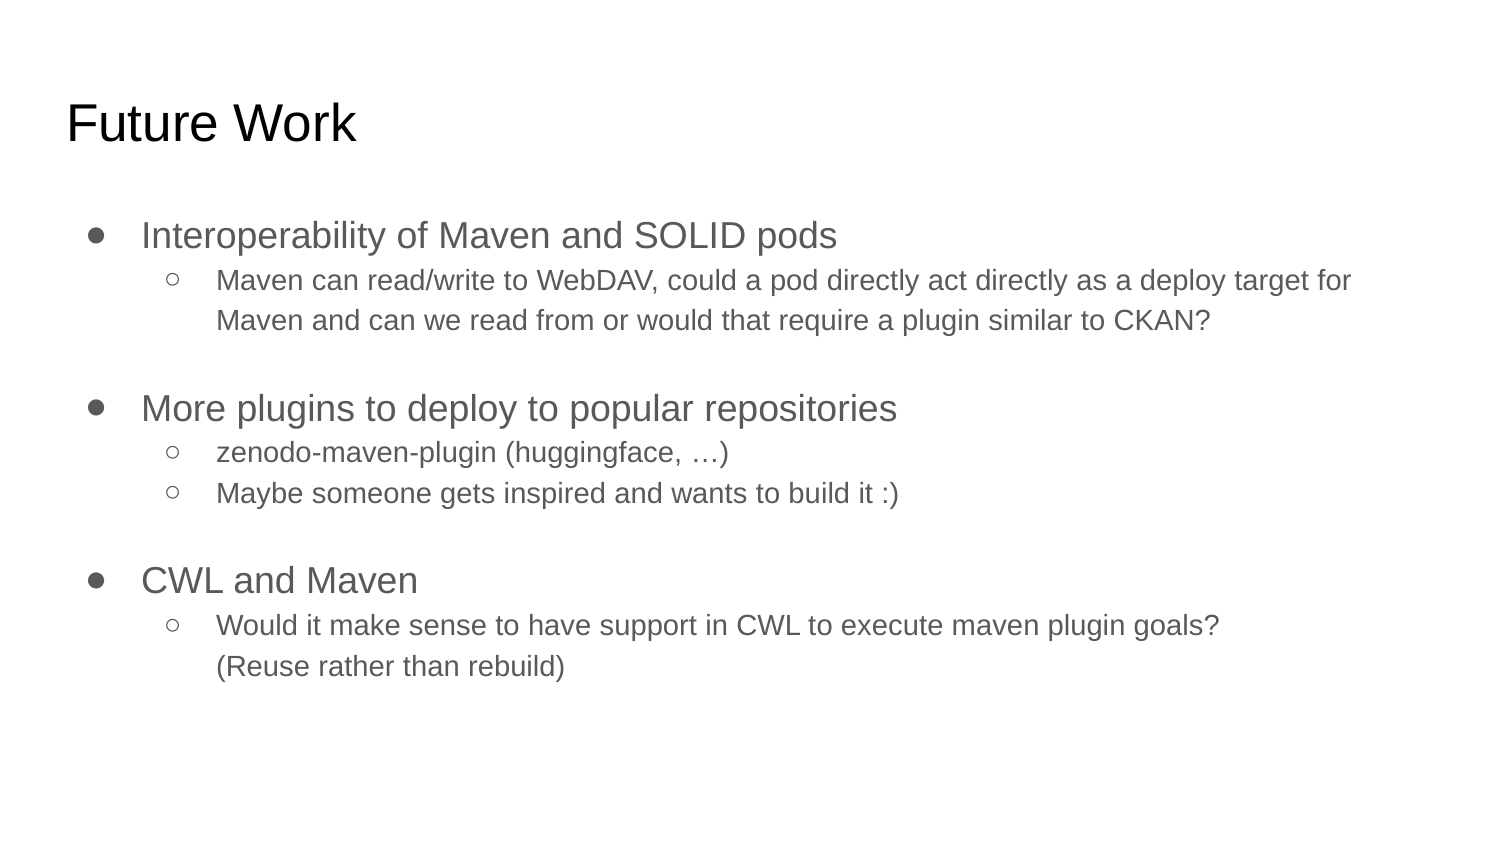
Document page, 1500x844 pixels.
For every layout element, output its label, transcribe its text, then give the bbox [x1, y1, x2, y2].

list Interoperability of Maven and SOLID pods Maven can read/write to WebDAV, could a pod directly act directly as a deploy target for Maven and can we read from or would that require a plugin similar to CKAN? More plugins to deploy to popular repositories zenodo-maven-plugin (huggingface, …) Maybe someone gets inspired and wants to build it :) CWL and Maven Would it make sense to have support in CWL to execute maven plugin goals? (Reuse rather than rebuild) [51, 189, 1449, 750]
title Future Work [51, 72, 1449, 167]
